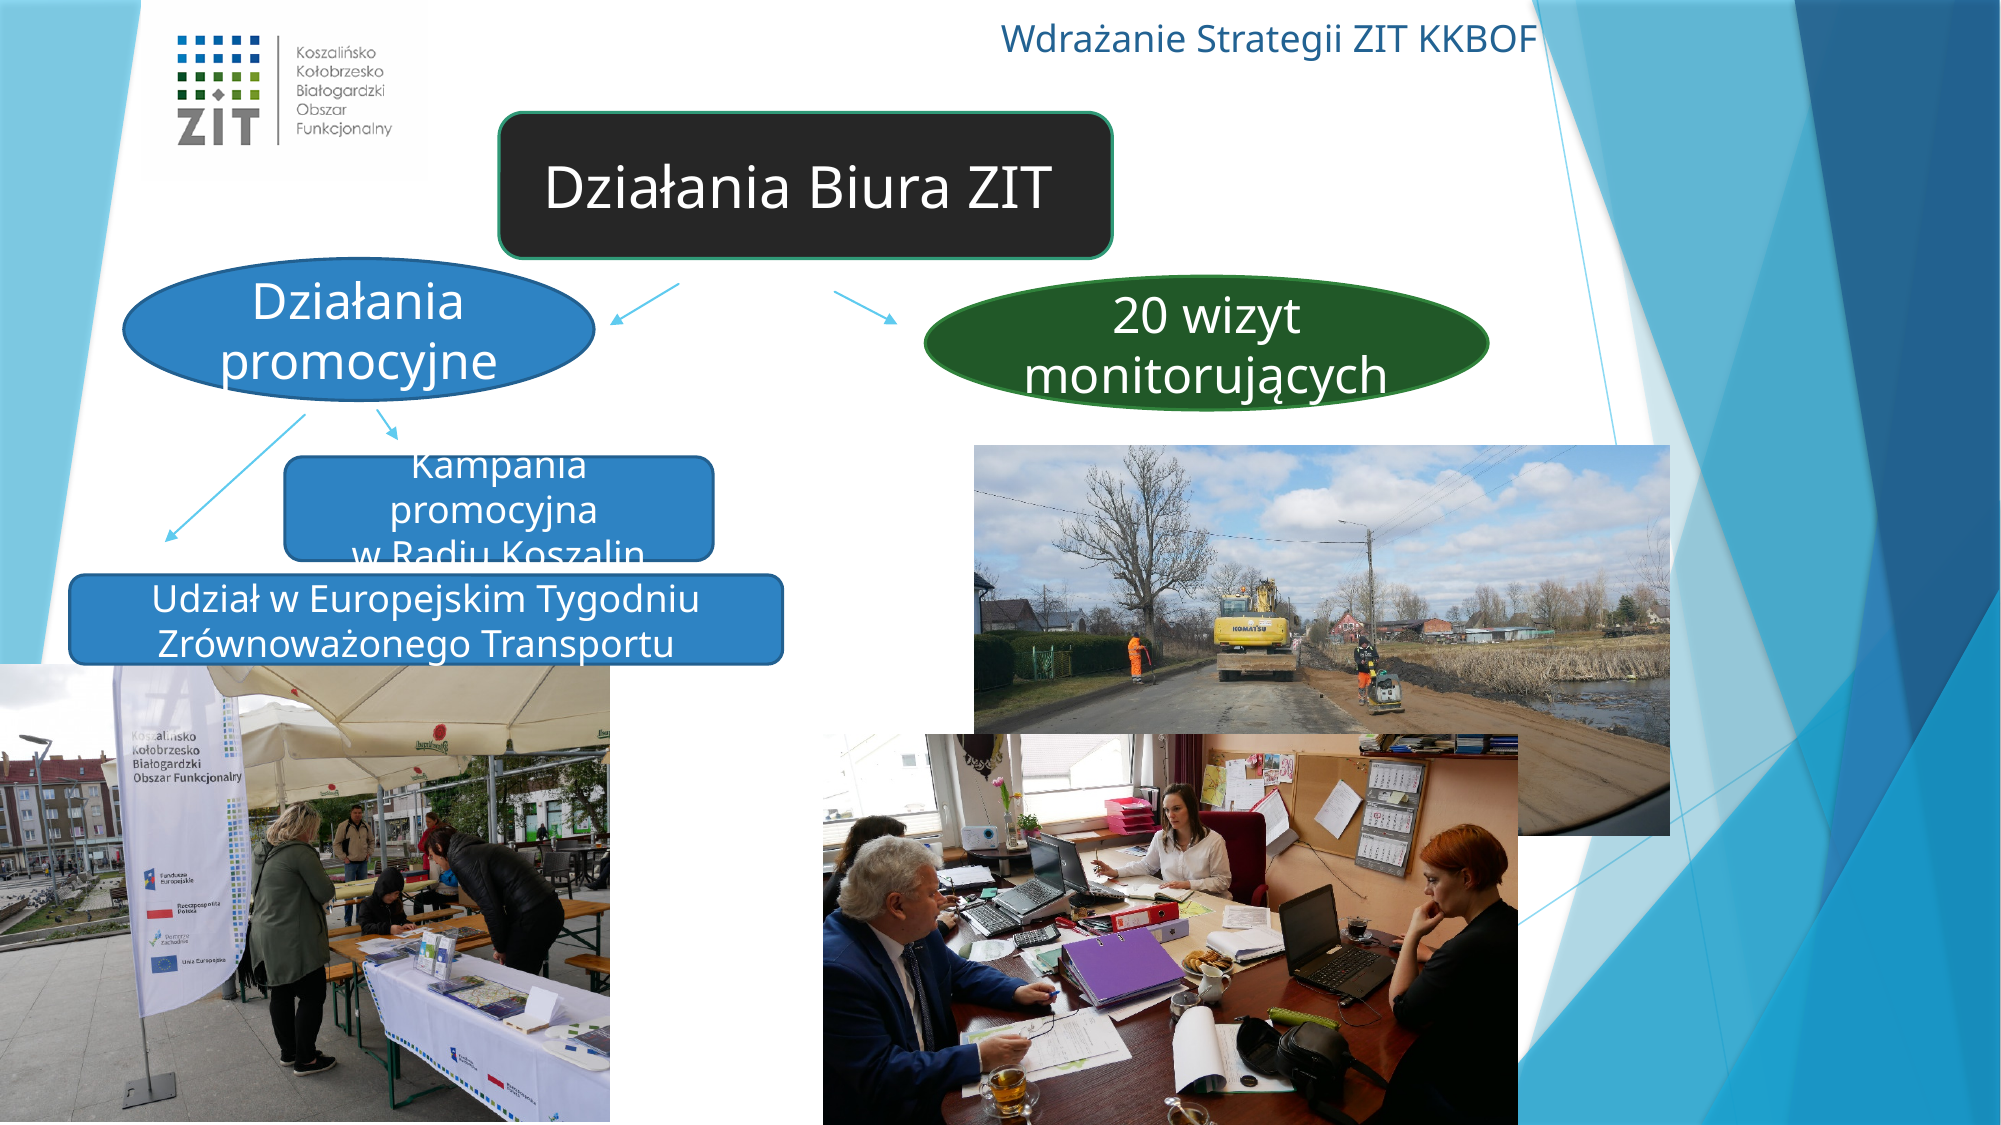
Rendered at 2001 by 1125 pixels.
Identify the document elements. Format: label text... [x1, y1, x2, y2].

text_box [609, 283, 680, 326]
text_box Działania Biura ZIT [497, 110, 1114, 261]
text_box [376, 409, 399, 441]
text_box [834, 291, 898, 325]
picture [822, 444, 1670, 1125]
text_box 20 wizyt monitorujących [923, 274, 1490, 412]
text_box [164, 414, 306, 543]
text_box Udział w Europejskim Tygodniu Zrównoważonego Transportu [68, 573, 785, 666]
text_box Kampania promocyjna w Radiu Koszalin [285, 455, 715, 563]
picture [141, 0, 428, 181]
picture [0, 663, 611, 1123]
text_box Działania promocyjne [122, 256, 596, 403]
